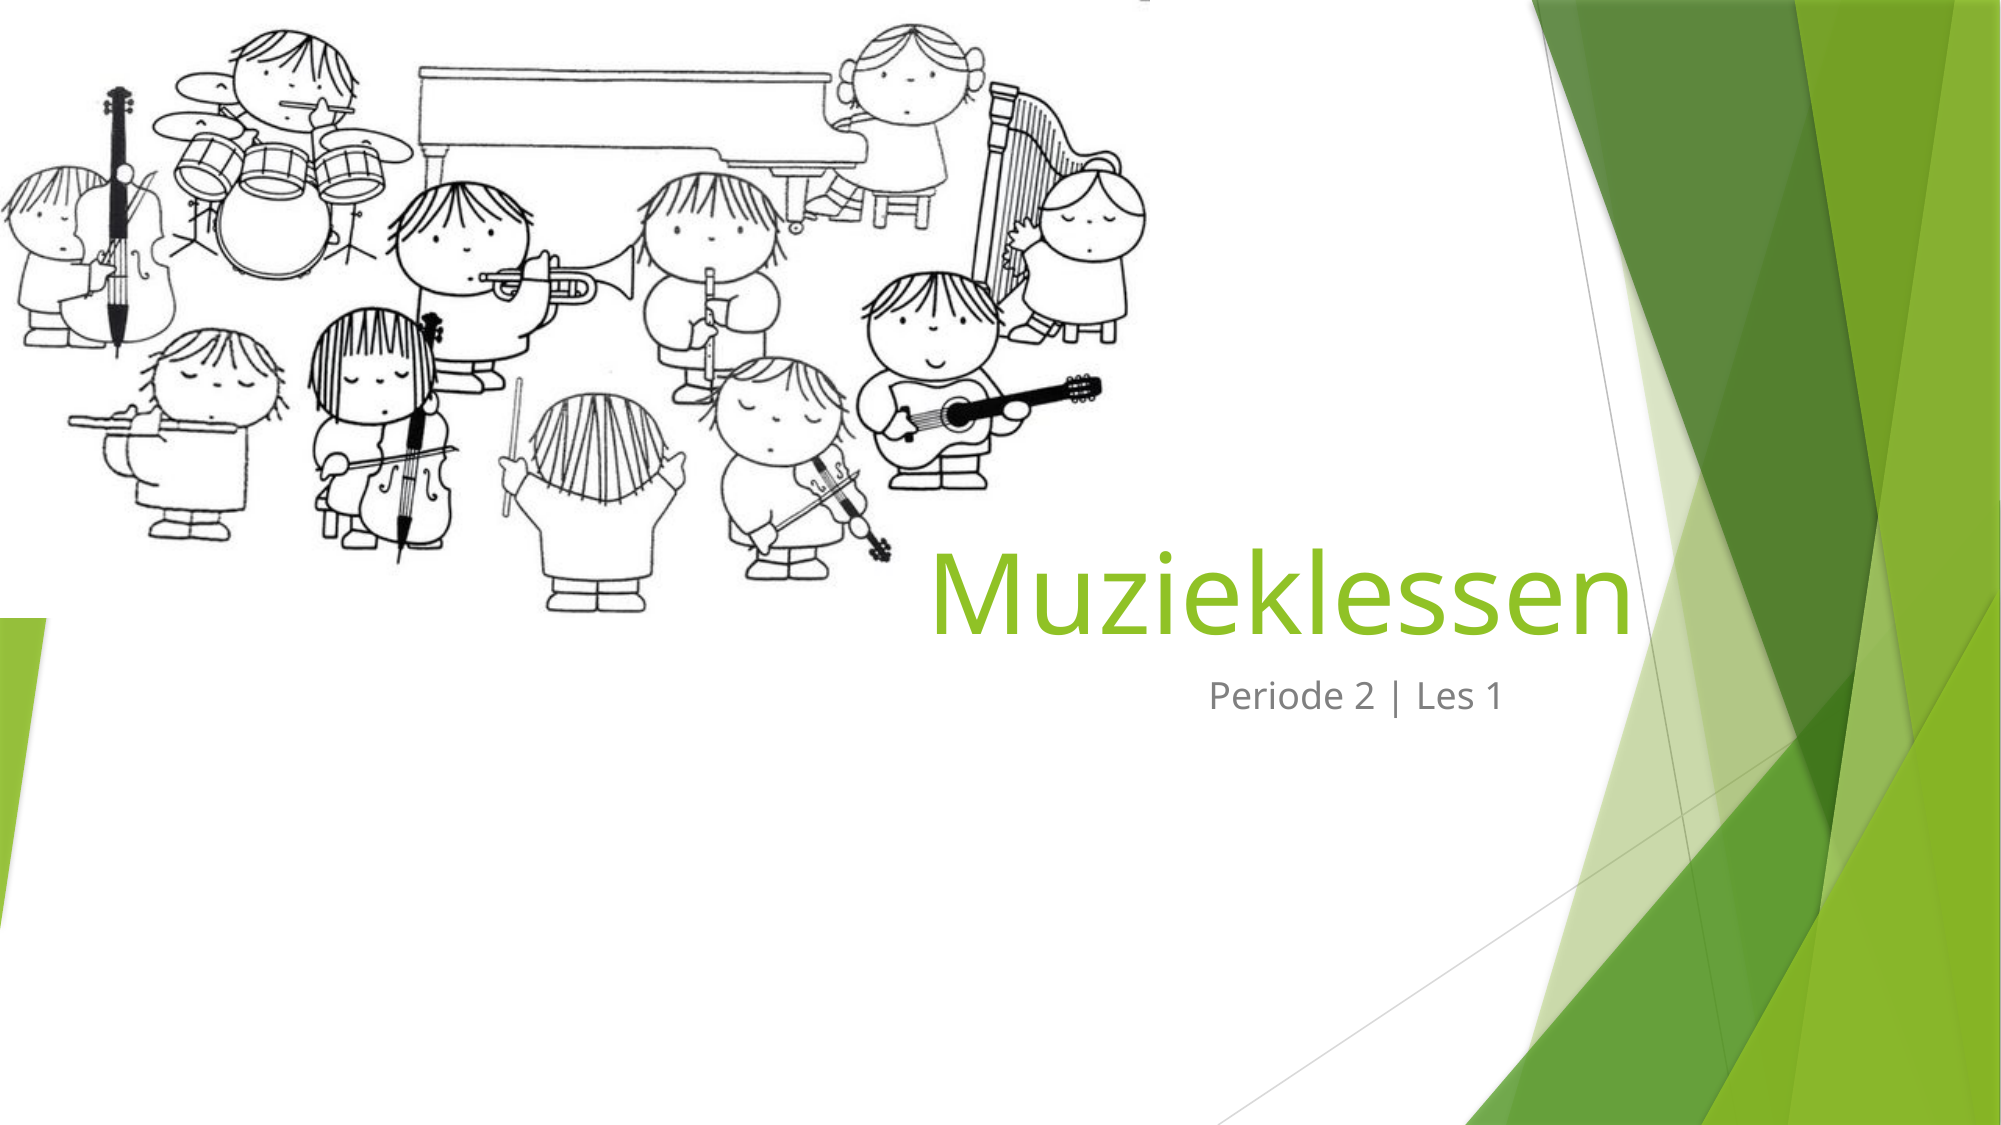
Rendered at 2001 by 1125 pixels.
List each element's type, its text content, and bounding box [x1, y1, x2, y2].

title Muzieklessen [377, 394, 1653, 665]
subtitle Periode 2 | Les 1 [247, 664, 1522, 845]
picture [0, 0, 1151, 618]
